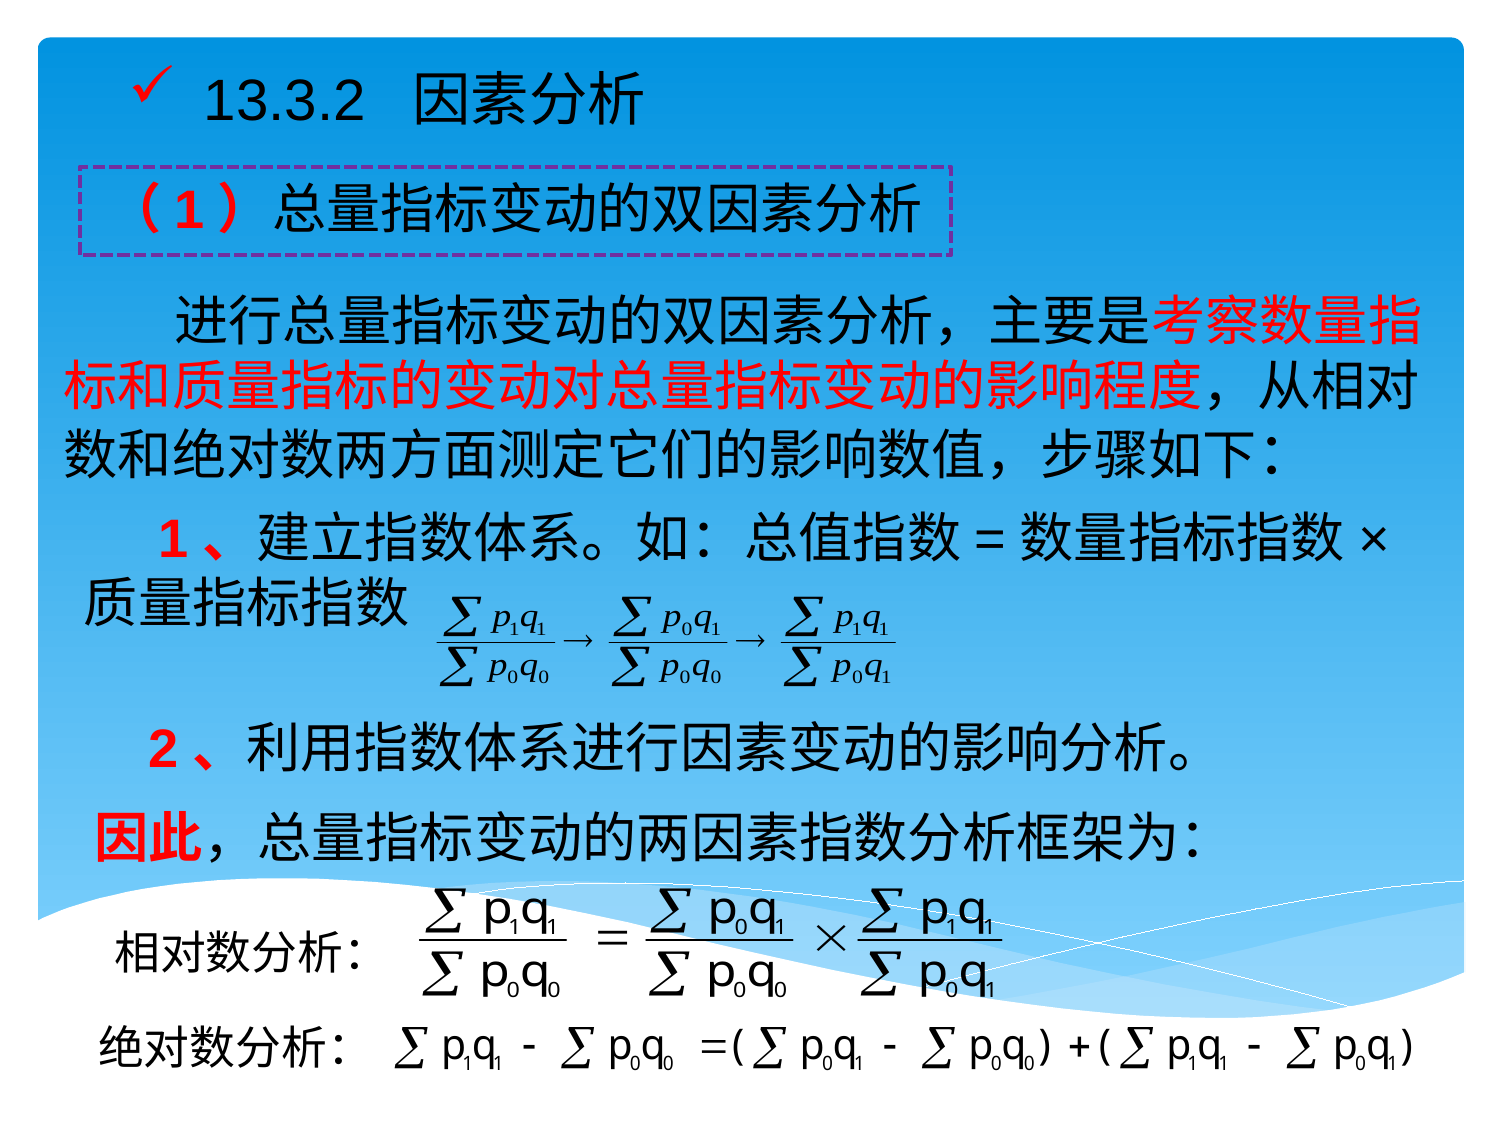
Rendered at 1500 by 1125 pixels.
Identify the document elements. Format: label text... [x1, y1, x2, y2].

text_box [412, 876, 1011, 1006]
text_box 1、建立指数体系。如：总值指数=数量指标指数×质量指标指数 [69, 496, 1443, 641]
text_box 2、利用指数体系进行因素变动的影响分析。 [59, 706, 1433, 787]
text_box 绝对数分析： [83, 1011, 388, 1082]
text_box 相对数分析： [80, 916, 406, 987]
text_box 因此，总量指标变动的两因素指数分析框架为： [79, 795, 1454, 876]
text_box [430, 591, 902, 694]
text_box （1）总量指标变动的双因素分析 [79, 166, 951, 256]
text_box 13.3.2 因素分析 [38, 54, 1440, 149]
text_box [389, 1016, 1419, 1077]
text_box 进行总量指标变动的双因素分析，主要是考察数量指标和质量指标的变动对总量指标变动的影响程度，从相对数和绝对数两方面测定它们的影响数值，步骤如下： [48, 278, 1443, 494]
